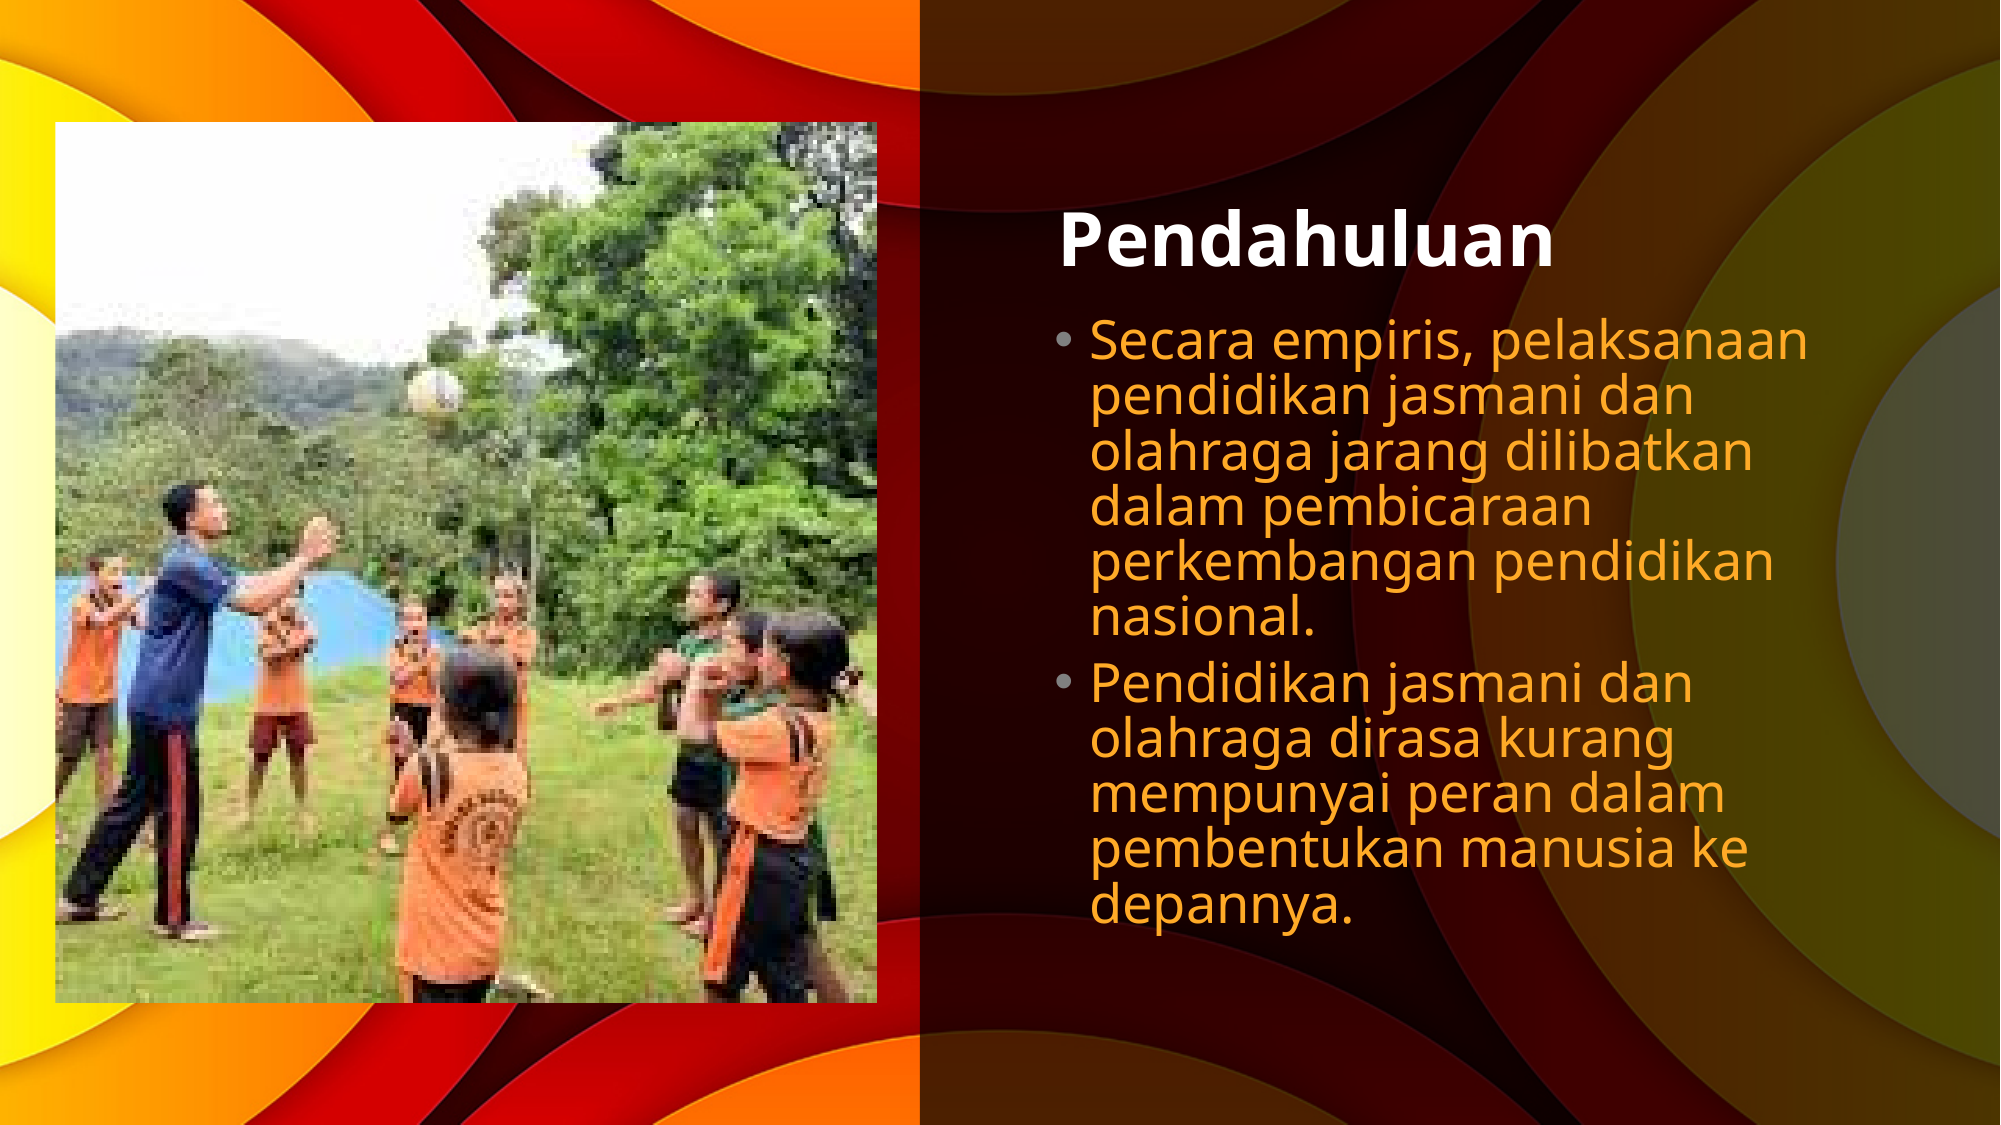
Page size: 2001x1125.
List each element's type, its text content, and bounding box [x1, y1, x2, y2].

title Pendahuluan [1057, 167, 1811, 283]
list Secara empiris, pelaksanaan pendidikan jasmani dan olahraga jarang dilibatkan dalam pembicaraan perkembangan pendidikan nasional. Pendidikan jasmani dan olahraga dirasa kurang mempunyai peran dalam pembentukan manusia ke depannya. [1054, 315, 1811, 958]
picture [0, 0, 2000, 1125]
